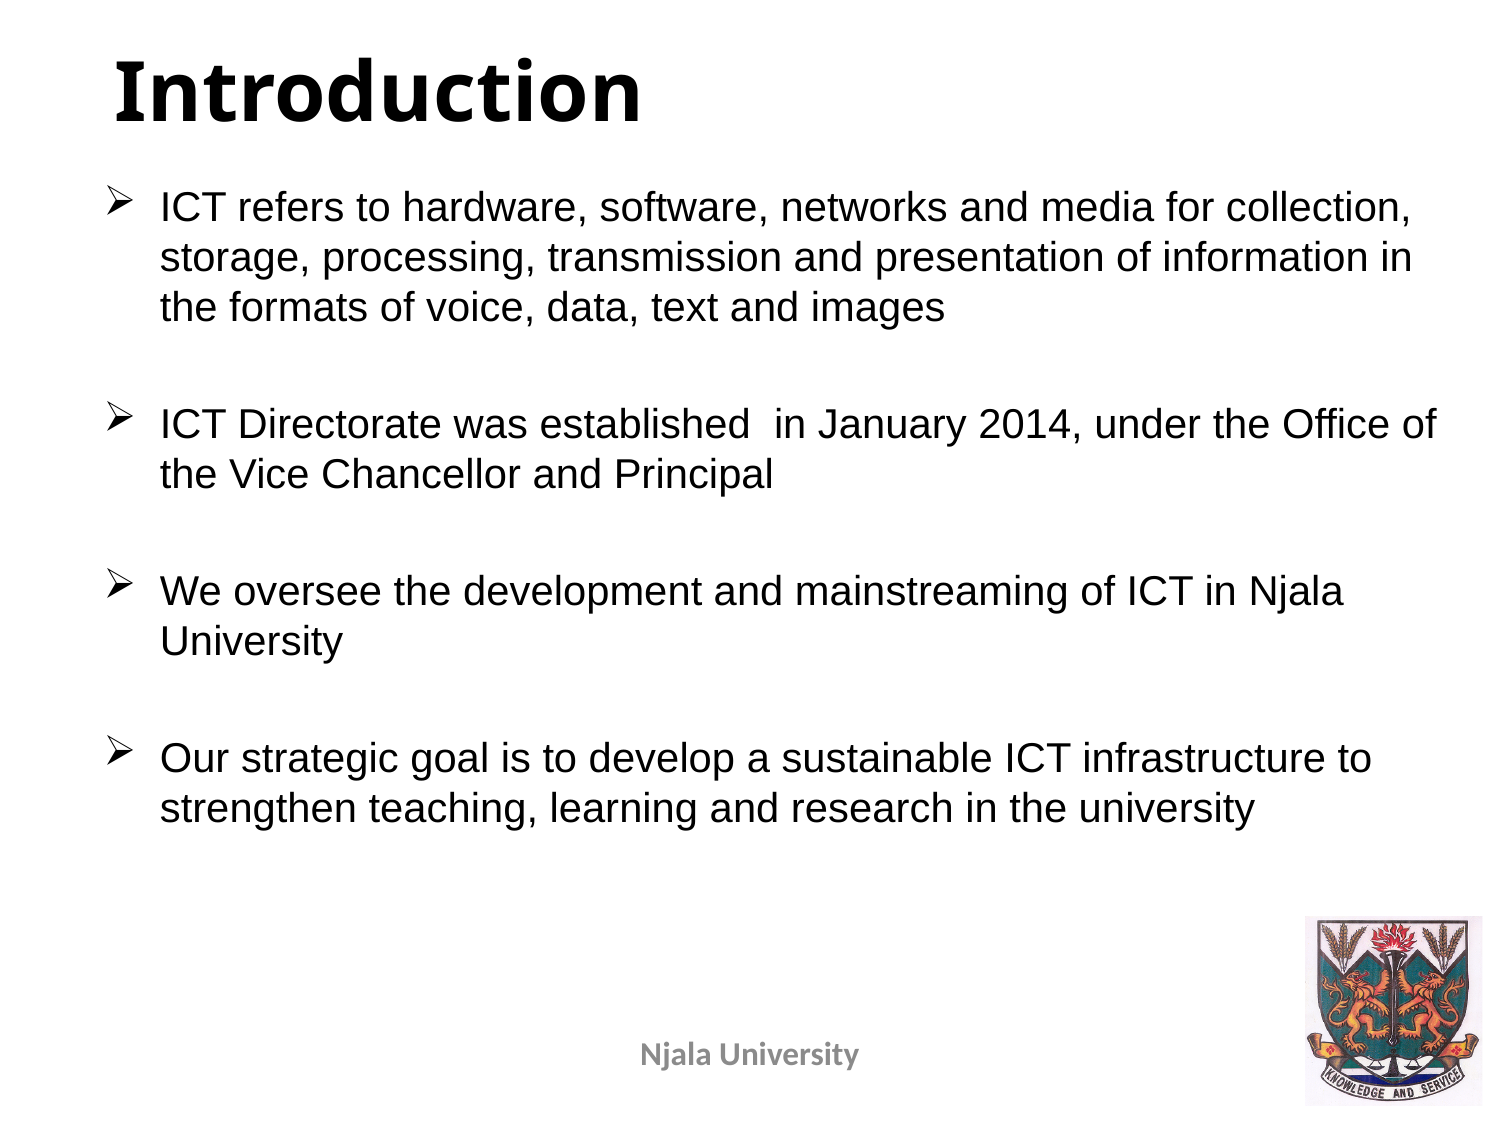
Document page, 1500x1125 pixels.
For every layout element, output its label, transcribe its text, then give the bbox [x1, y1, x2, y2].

footer Njala University [360, 1022, 1140, 1083]
list ICT refers to hardware, software, networks and media for collection, storage, processing, transmission and presentation of information in the formats of voice, data, text and images ICT Directorate was established in January 2014, under the Office of the Vice Chancellor and Principal We oversee the development and mainstreaming of ICT in Njala University Our strategic goal is to develop a sustainable ICT infrastructure to strengthen teaching, learning and research in the university [88, 172, 1459, 905]
text_box Introduction [100, 30, 1235, 146]
